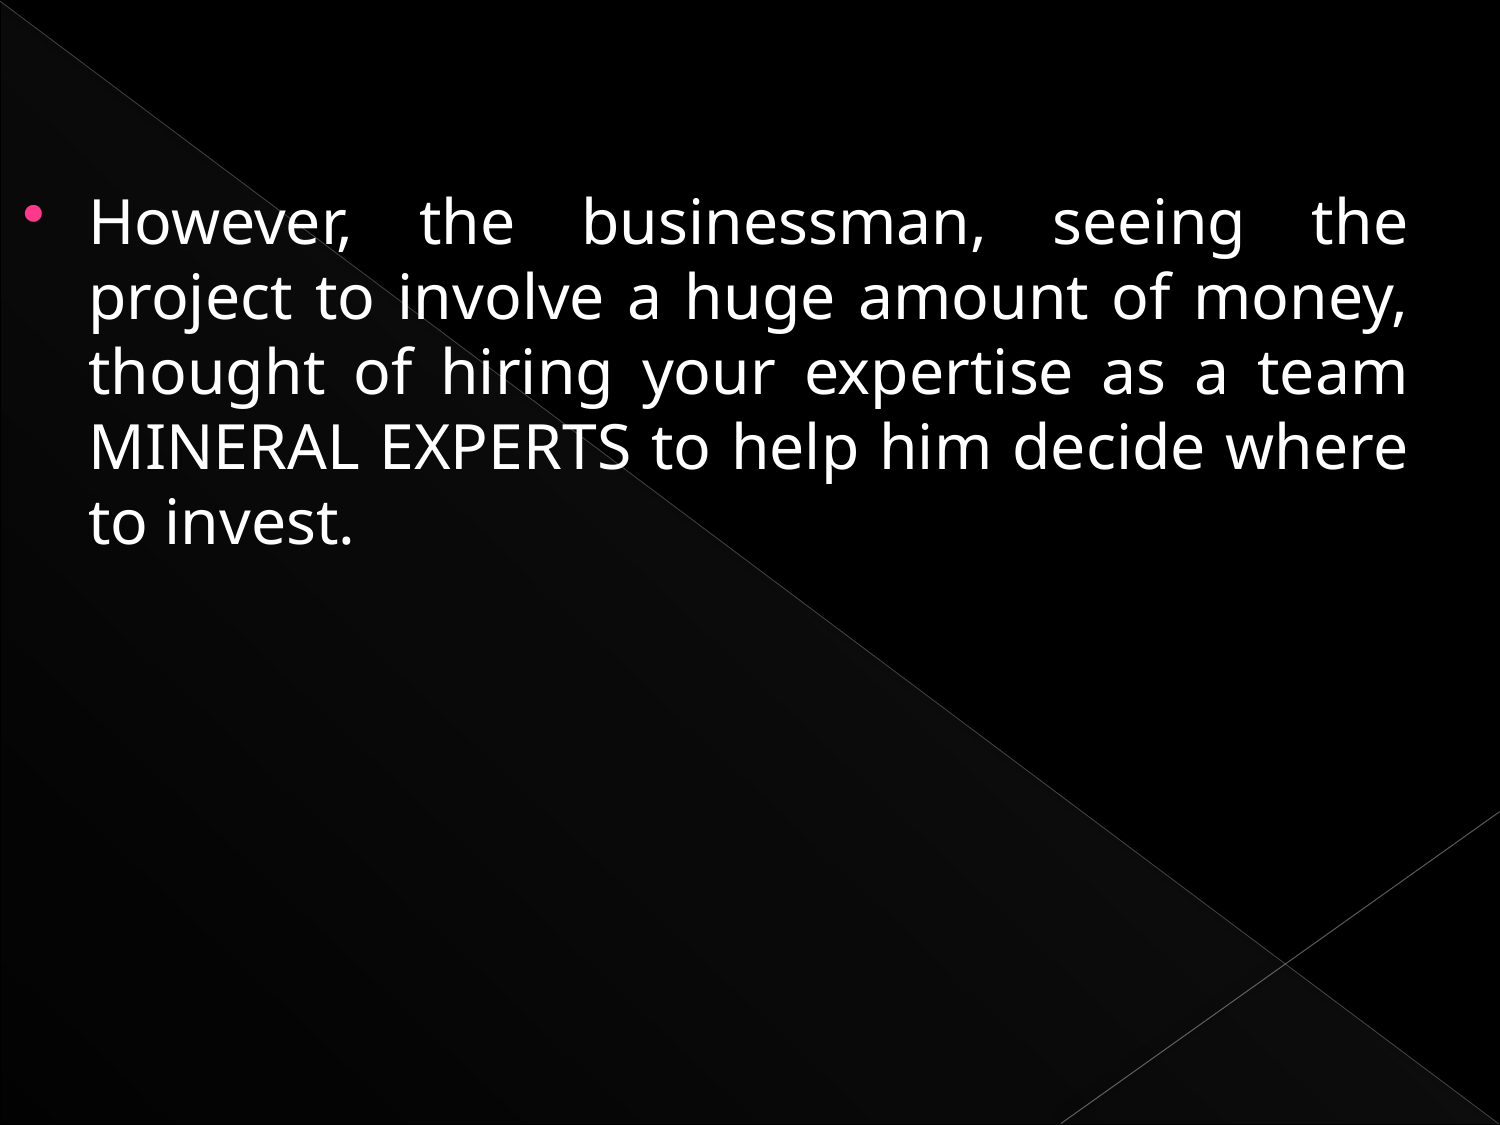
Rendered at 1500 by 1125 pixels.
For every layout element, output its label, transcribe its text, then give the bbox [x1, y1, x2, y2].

list However, the businessman, seeing the project to involve a huge amount of money, thought of hiring your expertise as a team MINERAL EXPERTS to help him decide where to invest. [0, 174, 1425, 1063]
